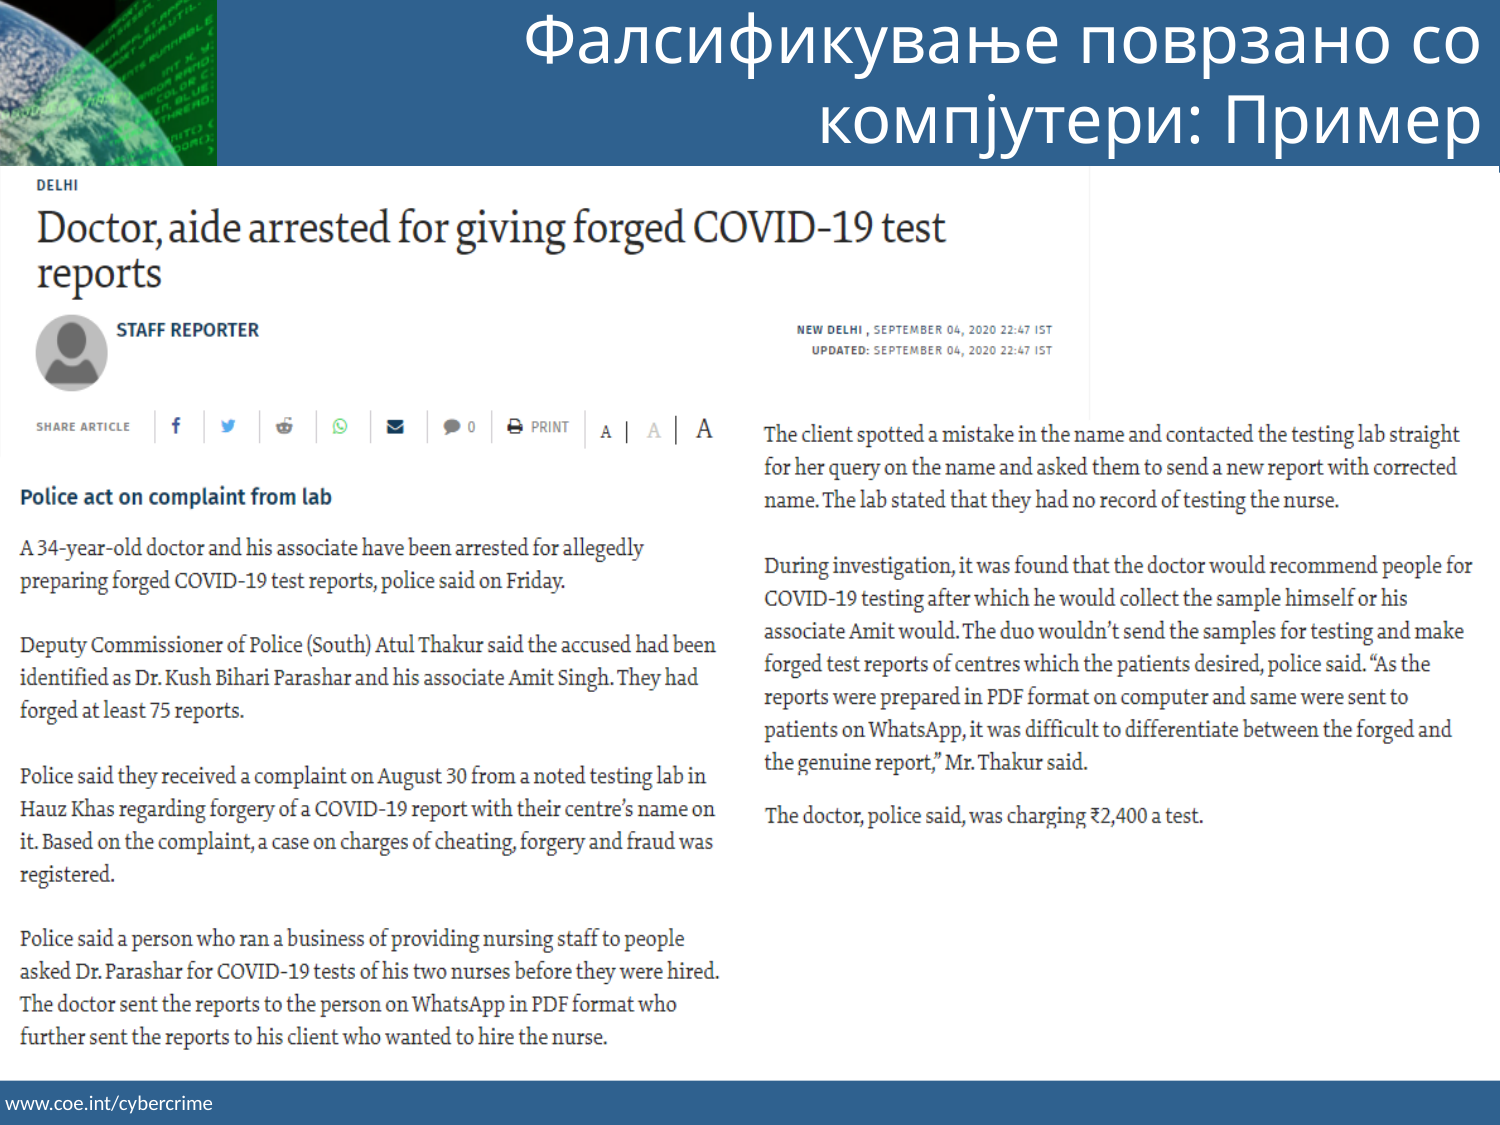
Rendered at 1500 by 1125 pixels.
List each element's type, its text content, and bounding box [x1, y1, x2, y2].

picture [0, 0, 1499, 1080]
text_box Фалсификување поврзано со компјутери: Пример [246, 0, 1499, 165]
